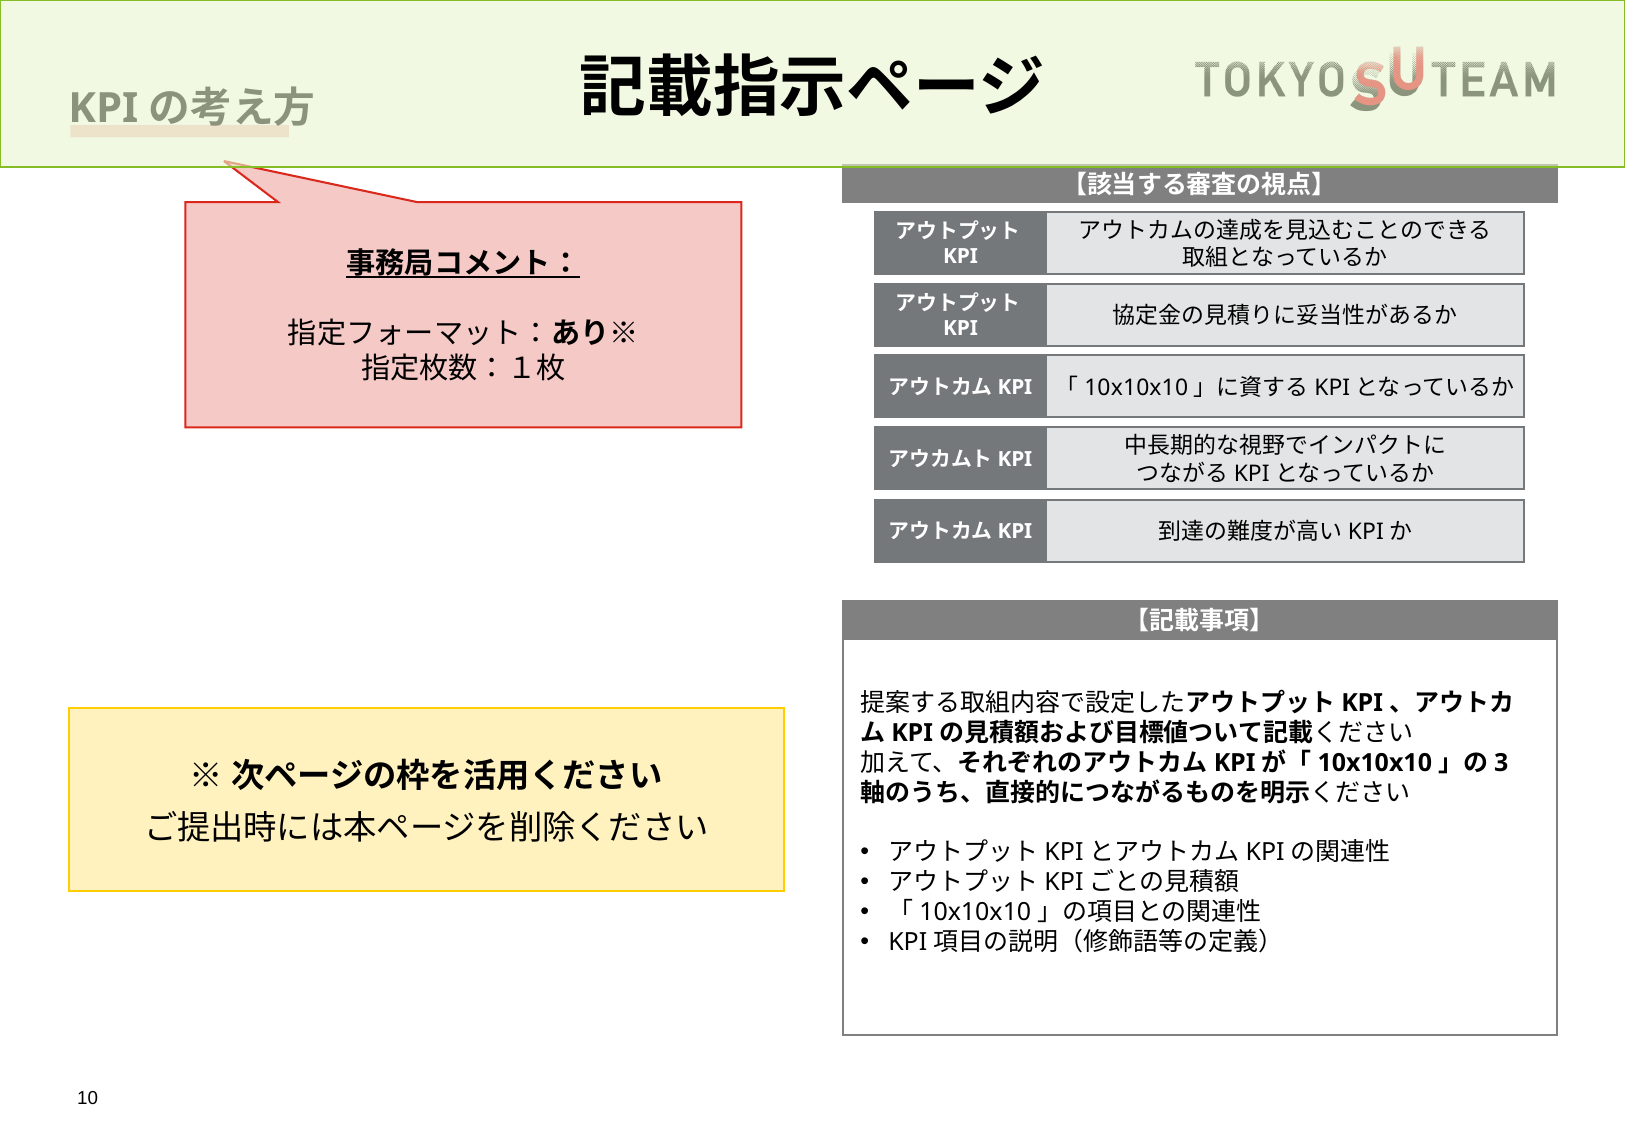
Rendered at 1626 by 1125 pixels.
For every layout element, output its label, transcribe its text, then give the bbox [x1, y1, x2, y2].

text_box 事務局コメント： 指定フォーマット：あり※ 指定枚数：１枚 [185, 167, 742, 428]
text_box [842, 600, 1557, 1036]
picture [1194, 45, 1557, 115]
text_box 記載指示ページ [0, 0, 1625, 167]
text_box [842, 164, 1557, 562]
text_box ※次ページの枠を活用ください ご提出時には本ページを削除ください [68, 708, 784, 892]
slide_number 10 [68, 1080, 98, 1109]
